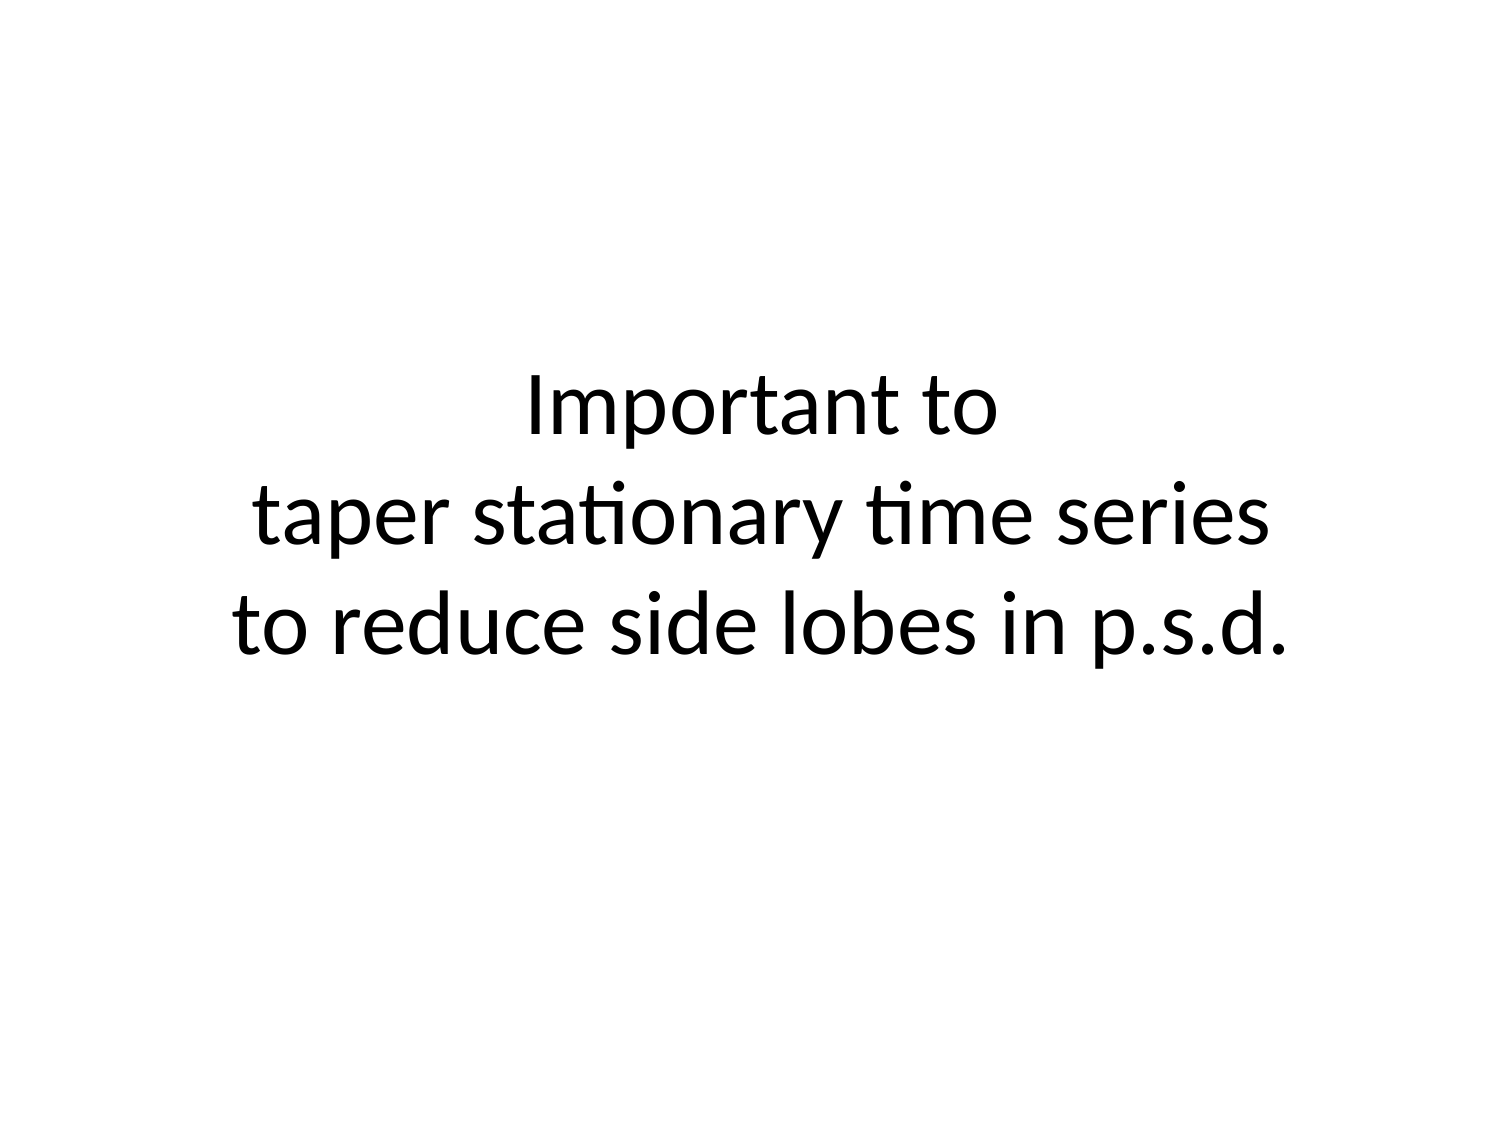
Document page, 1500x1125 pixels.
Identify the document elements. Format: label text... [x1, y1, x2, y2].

title Important to taper stationary time series to reduce side lobes in p.s.d. [87, 125, 1438, 1000]
